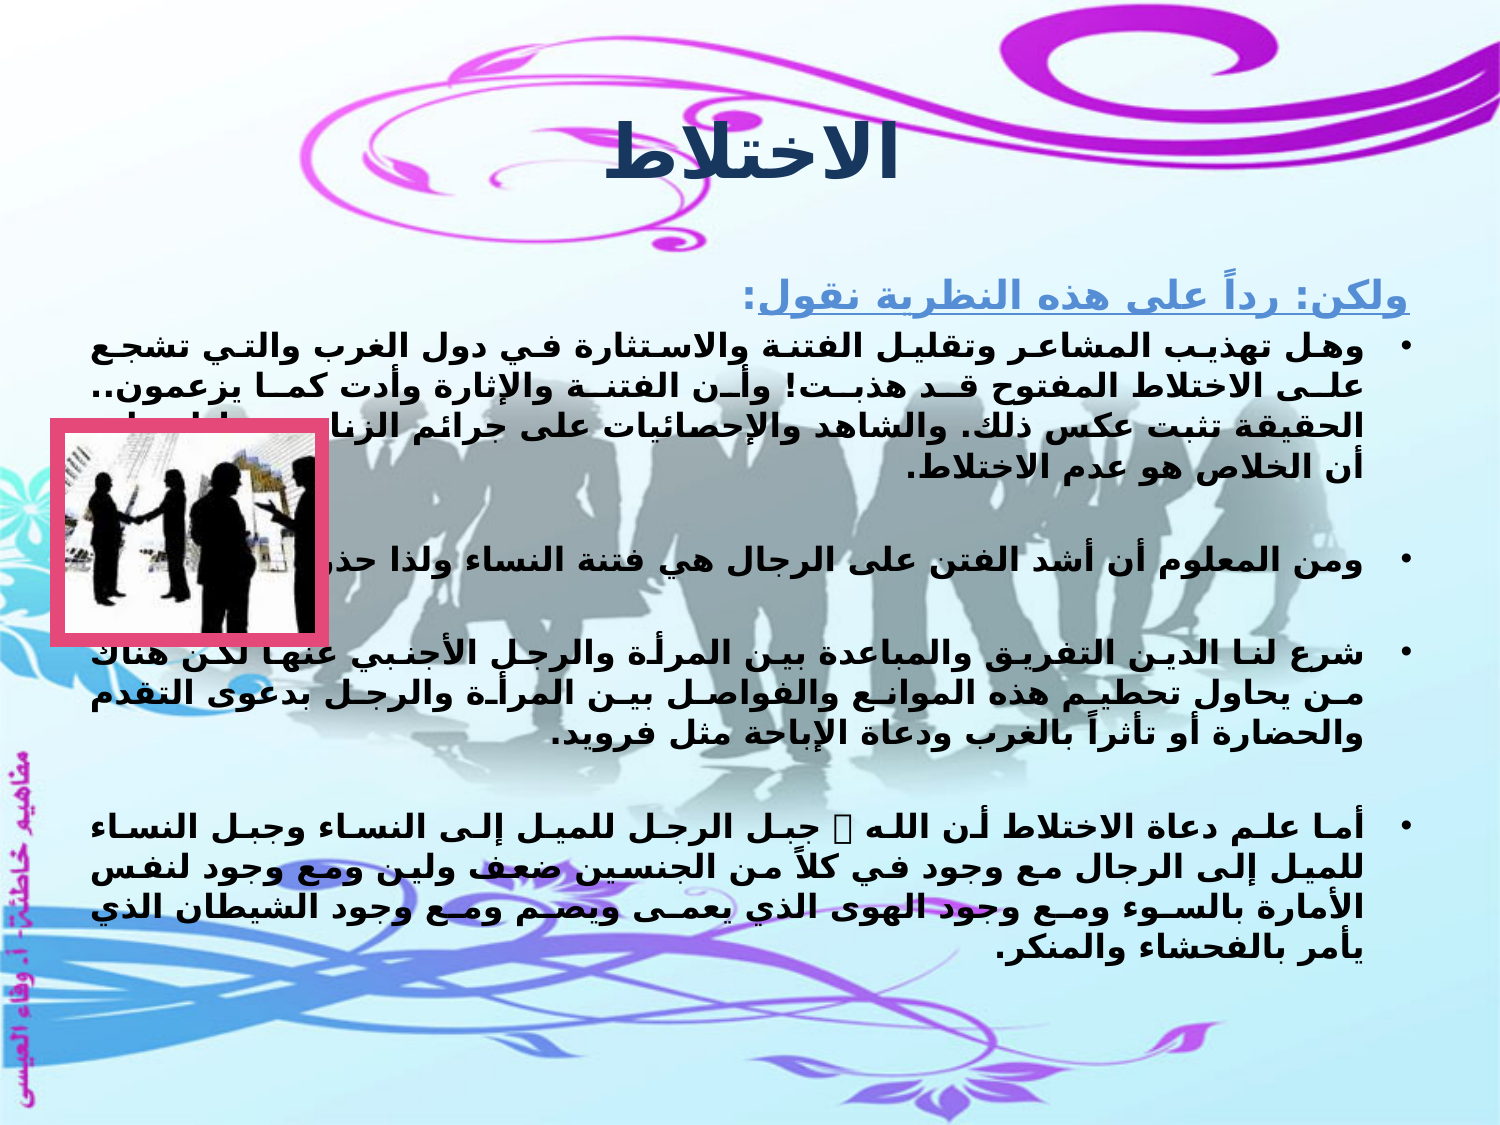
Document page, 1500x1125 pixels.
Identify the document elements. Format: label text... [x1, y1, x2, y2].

title الاختلاط [76, 54, 1427, 243]
picture [0, 0, 1500, 1125]
list ولكن: رداً على هذه النظرية نقول: وهل تهذيب المشاعر وتقليل الفتنة والاستثارة في دول الغرب والتي تشجع على الاختلاط المفتوح قد هذبت! وأن الفتنة والإثارة وأدت كما يزعمون.. الحقيقة تثبت عكس ذلك. والشاهد والإحصائيات على جرائم الزنا خير دليل على أن الخلاص هو عدم الاختلاط. ومن المعلوم أن أشد الفتن على الرجال هي فتنة النساء ولذا حذر منها النبي . شرع لنا الدين التفريق والمباعدة بين المرأة والرجل الأجنبي عنها لكن هناك من يحاول تحطيم هذه الموانع والفواصل بين المرأة والرجل بدعوى التقدم والحضارة أو تأثراً بالغرب ودعاة الإباحة مثل فرويد. أما علم دعاة الاختلاط أن الله  جبل الرجل للميل إلى النساء وجبل النساء للميل إلى الرجال مع وجود في كلاً من الجنسين ضعف ولين ومع وجود لنفس الأمارة بالسوء ومع وجود الهوى الذي يعمى ويصم ومع وجود الشيطان الذي يأمر بالفحشاء والمنكر. [74, 262, 1426, 1006]
